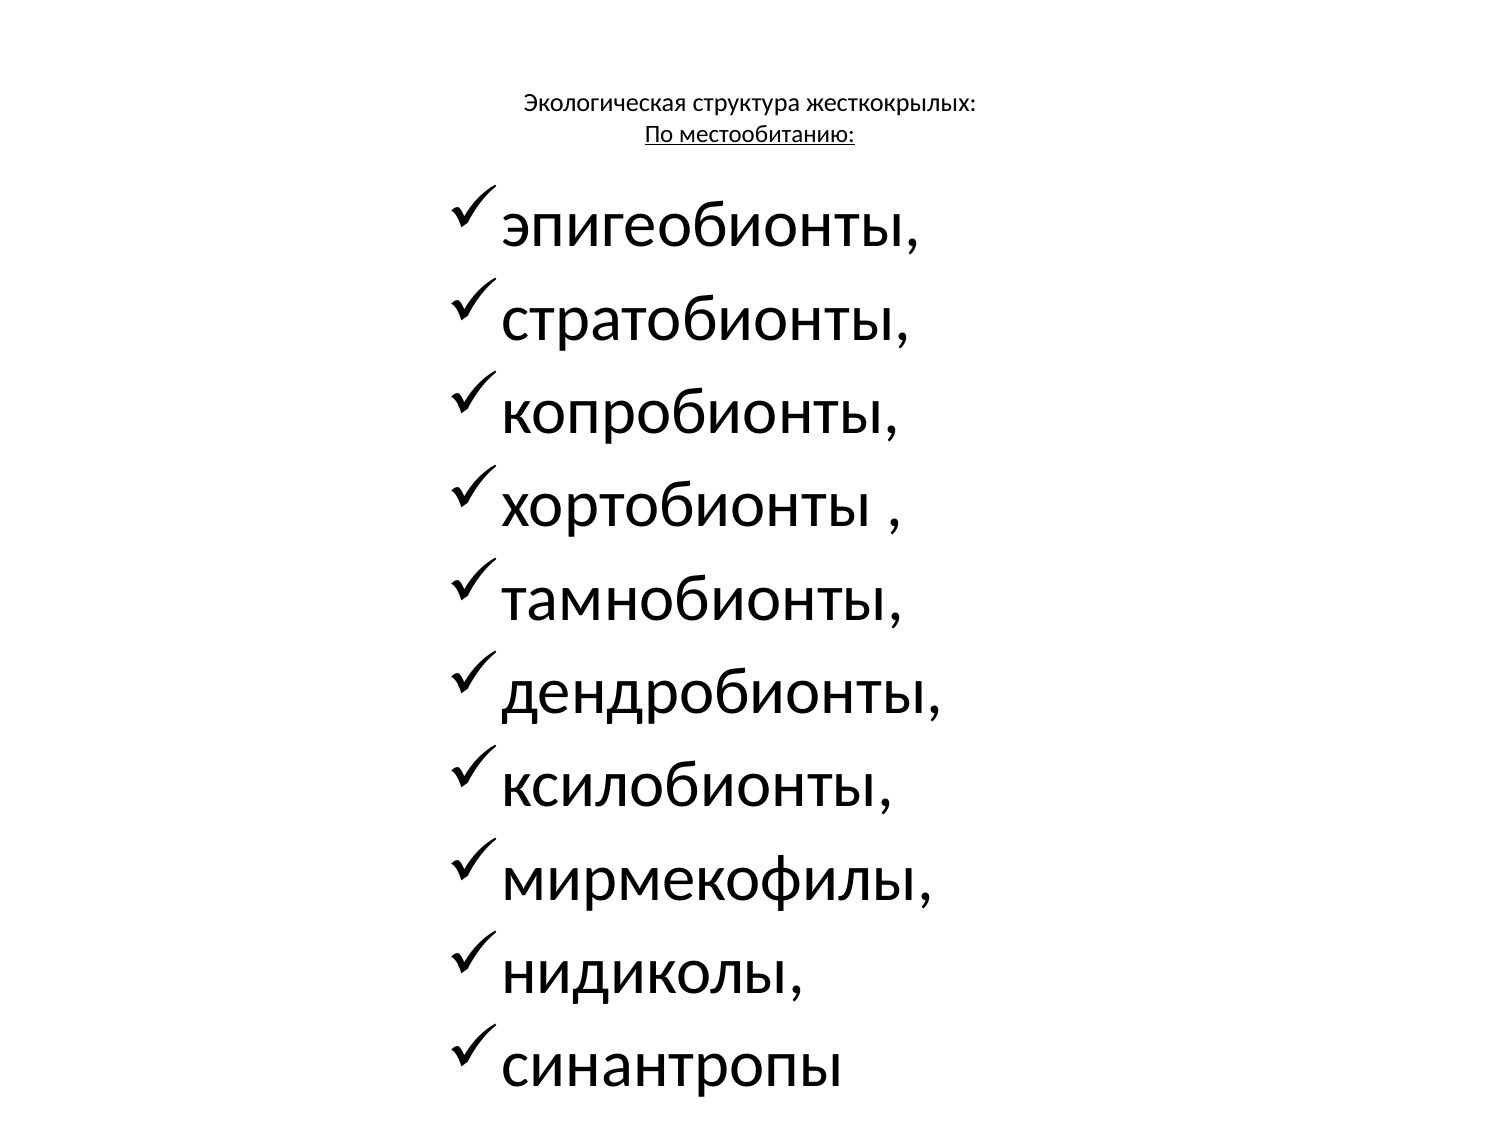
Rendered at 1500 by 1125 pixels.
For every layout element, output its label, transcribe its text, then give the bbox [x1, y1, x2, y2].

subtitle эпигеобионты, стратобионты, копробионты, хортобионты , тамнобионты, дендробионты, ксилобионты, мирмекофилы, нидиколы, синантропы [431, 172, 1063, 1102]
title Экологическая структура жесткокрылых: По местообитанию: [0, 78, 1500, 185]
